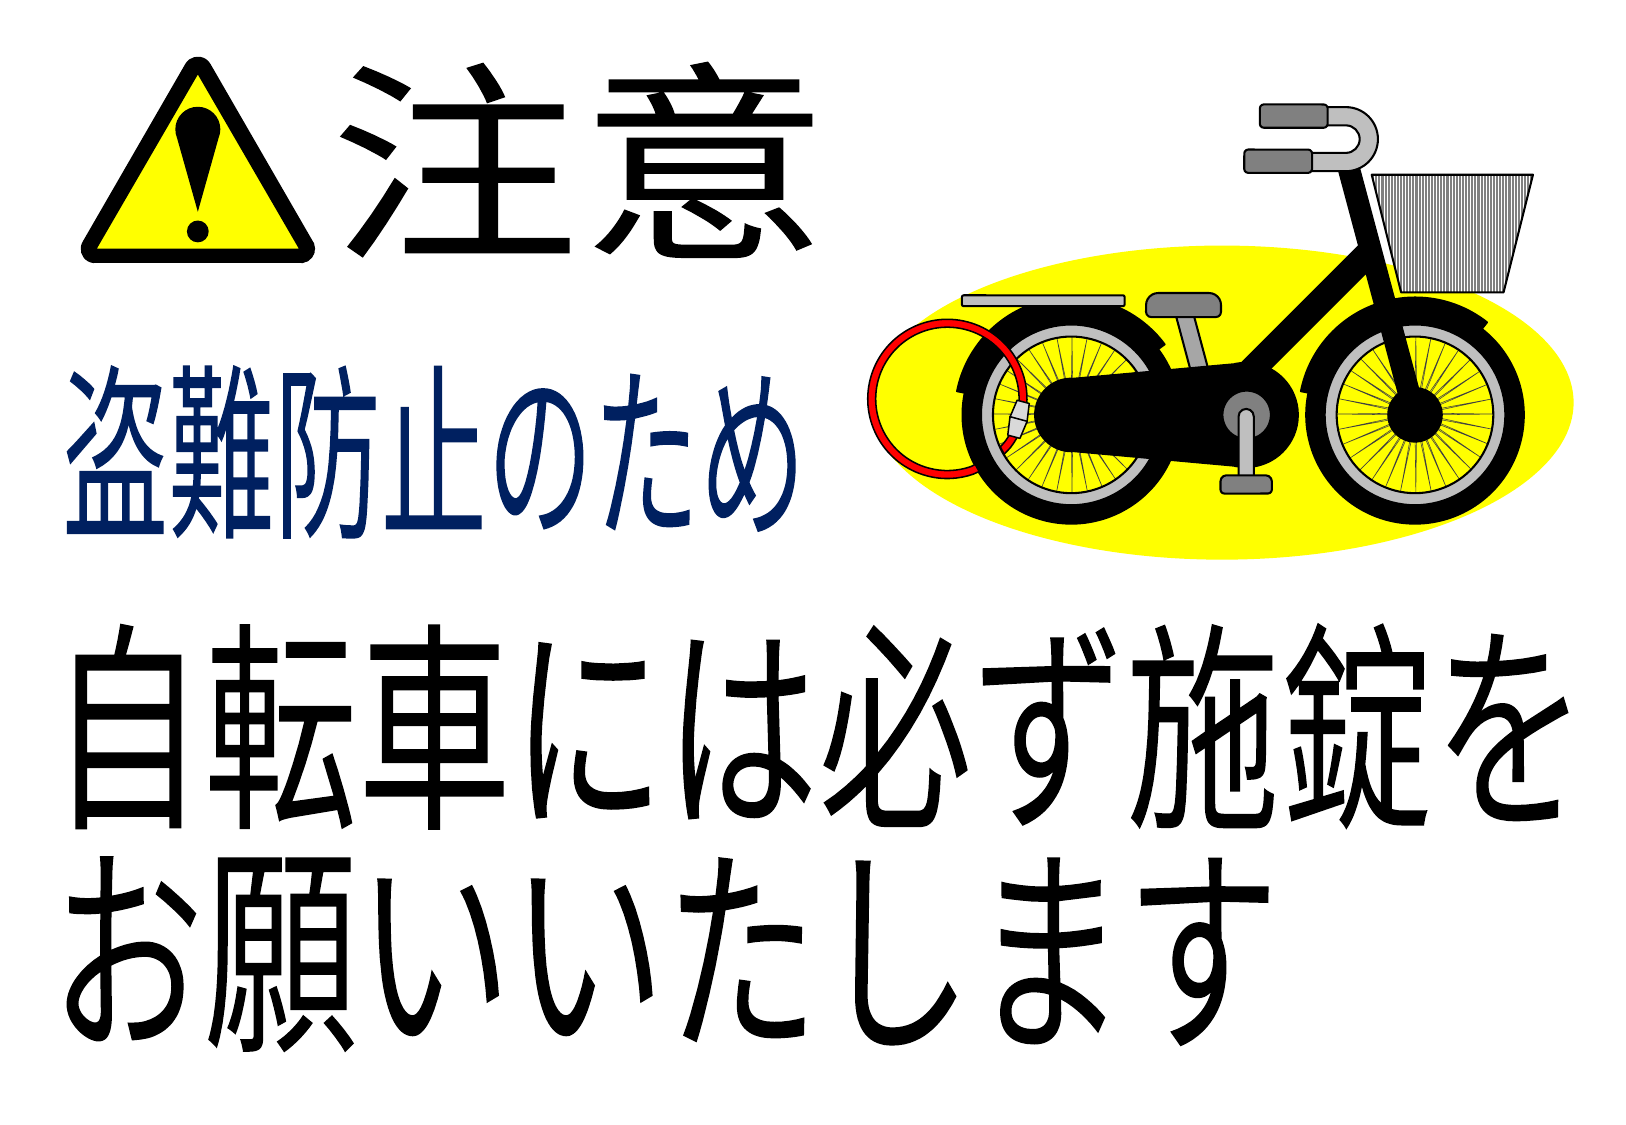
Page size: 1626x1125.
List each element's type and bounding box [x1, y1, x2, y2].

text_box [1538, 330, 1576, 475]
text_box [867, 104, 1534, 531]
text_box [81, 57, 315, 263]
text_box [1039, 539, 1405, 562]
